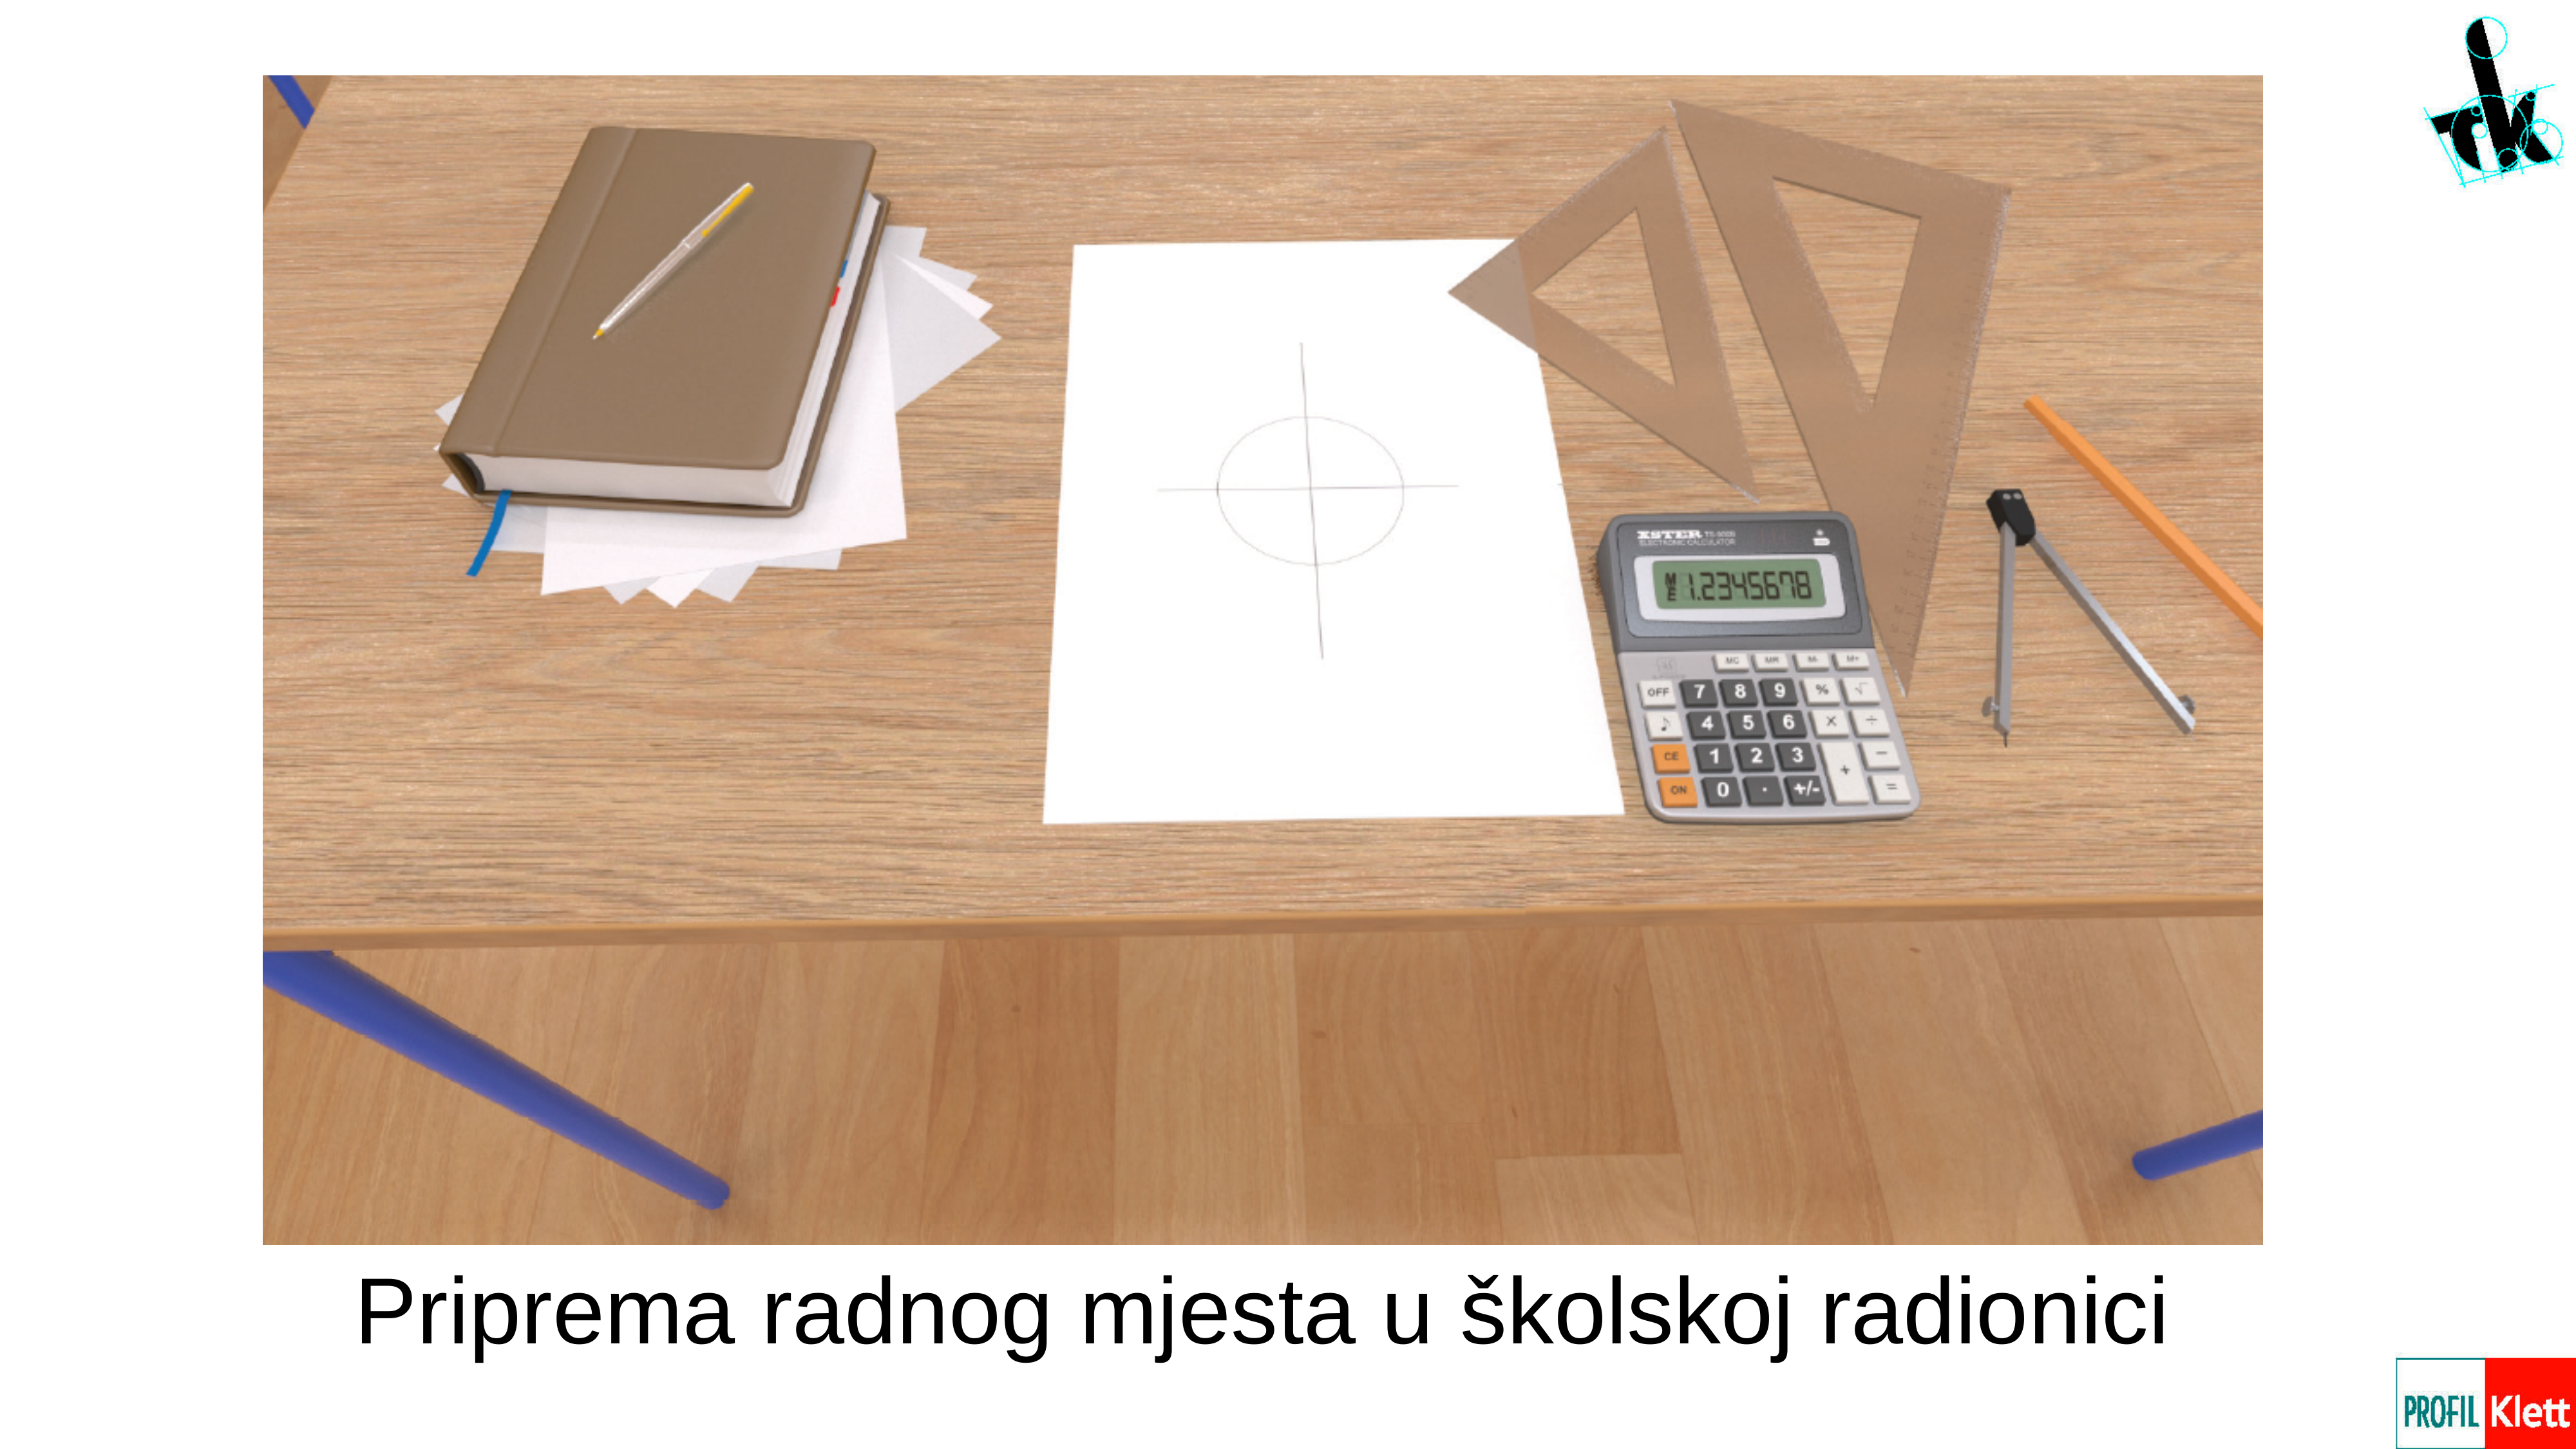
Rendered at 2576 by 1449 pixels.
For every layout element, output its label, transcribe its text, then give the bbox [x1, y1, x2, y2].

picture [0, 0, 2576, 1449]
text_box Priprema radnog mjesta u školskoj radionici [189, 1244, 2336, 1367]
